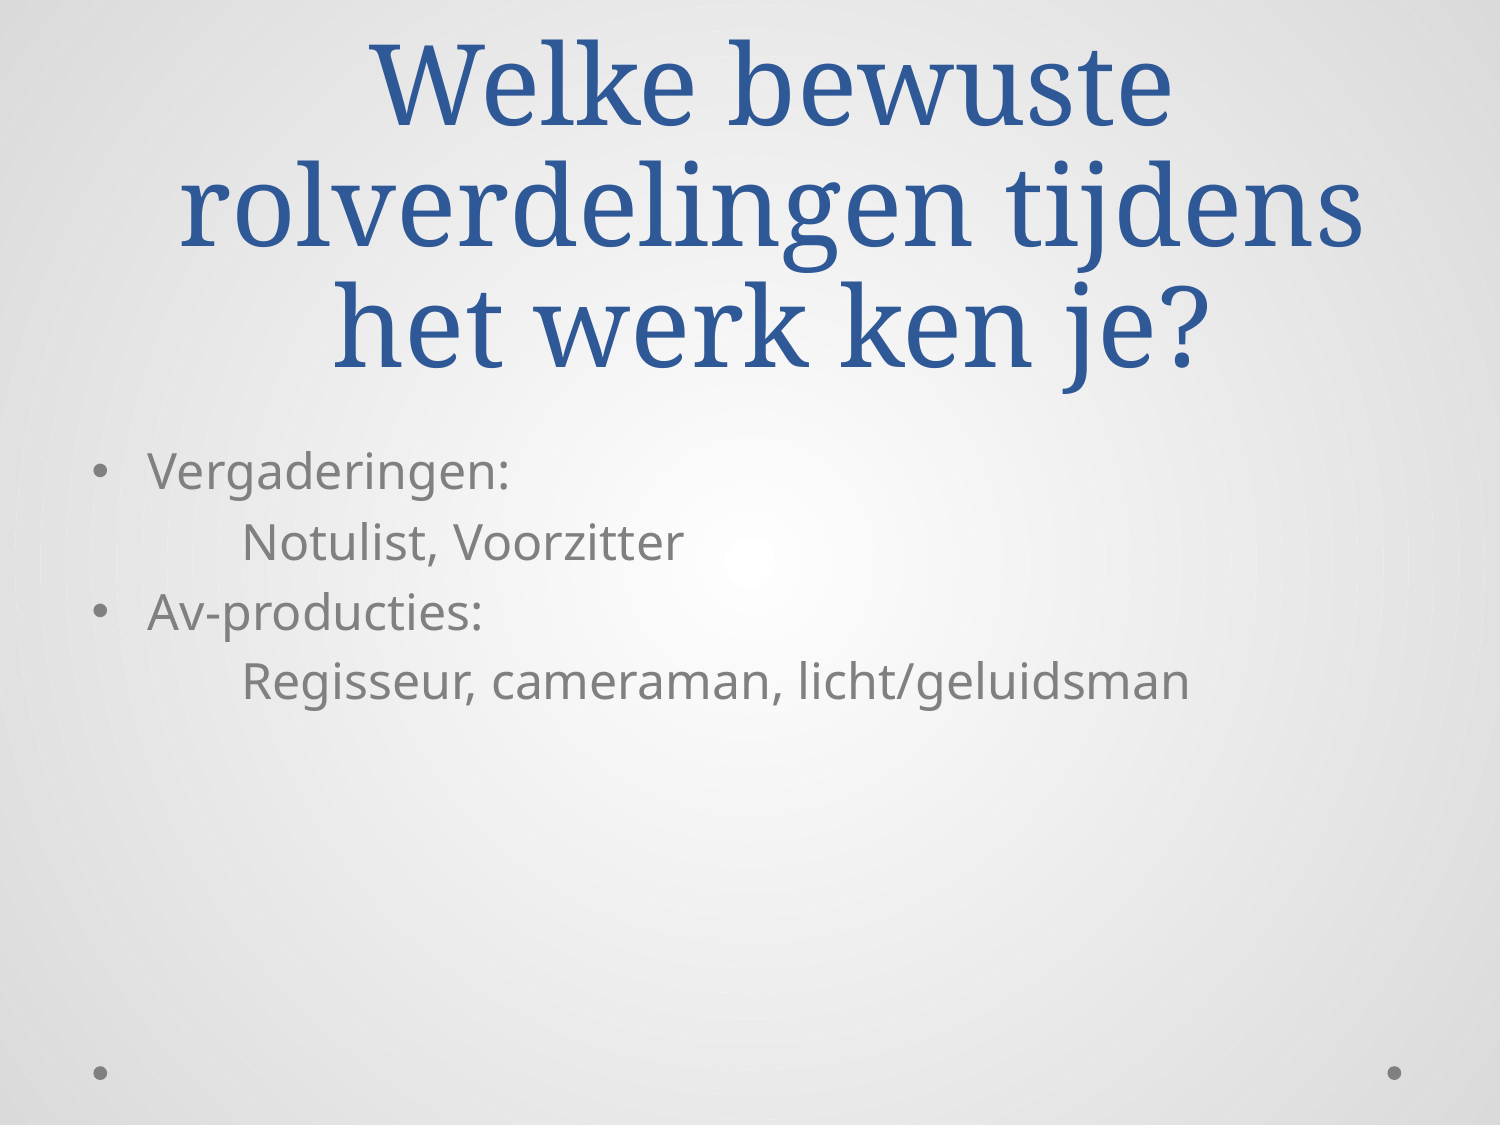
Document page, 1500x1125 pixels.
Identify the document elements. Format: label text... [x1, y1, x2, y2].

title Welke bewuste rolverdelingen tijdens het werk ken je? [75, 0, 1471, 398]
list Vergaderingen: Notulist, Voorzitter Av-producties: Regisseur, cameraman, licht/geluidsman [76, 432, 1425, 1005]
